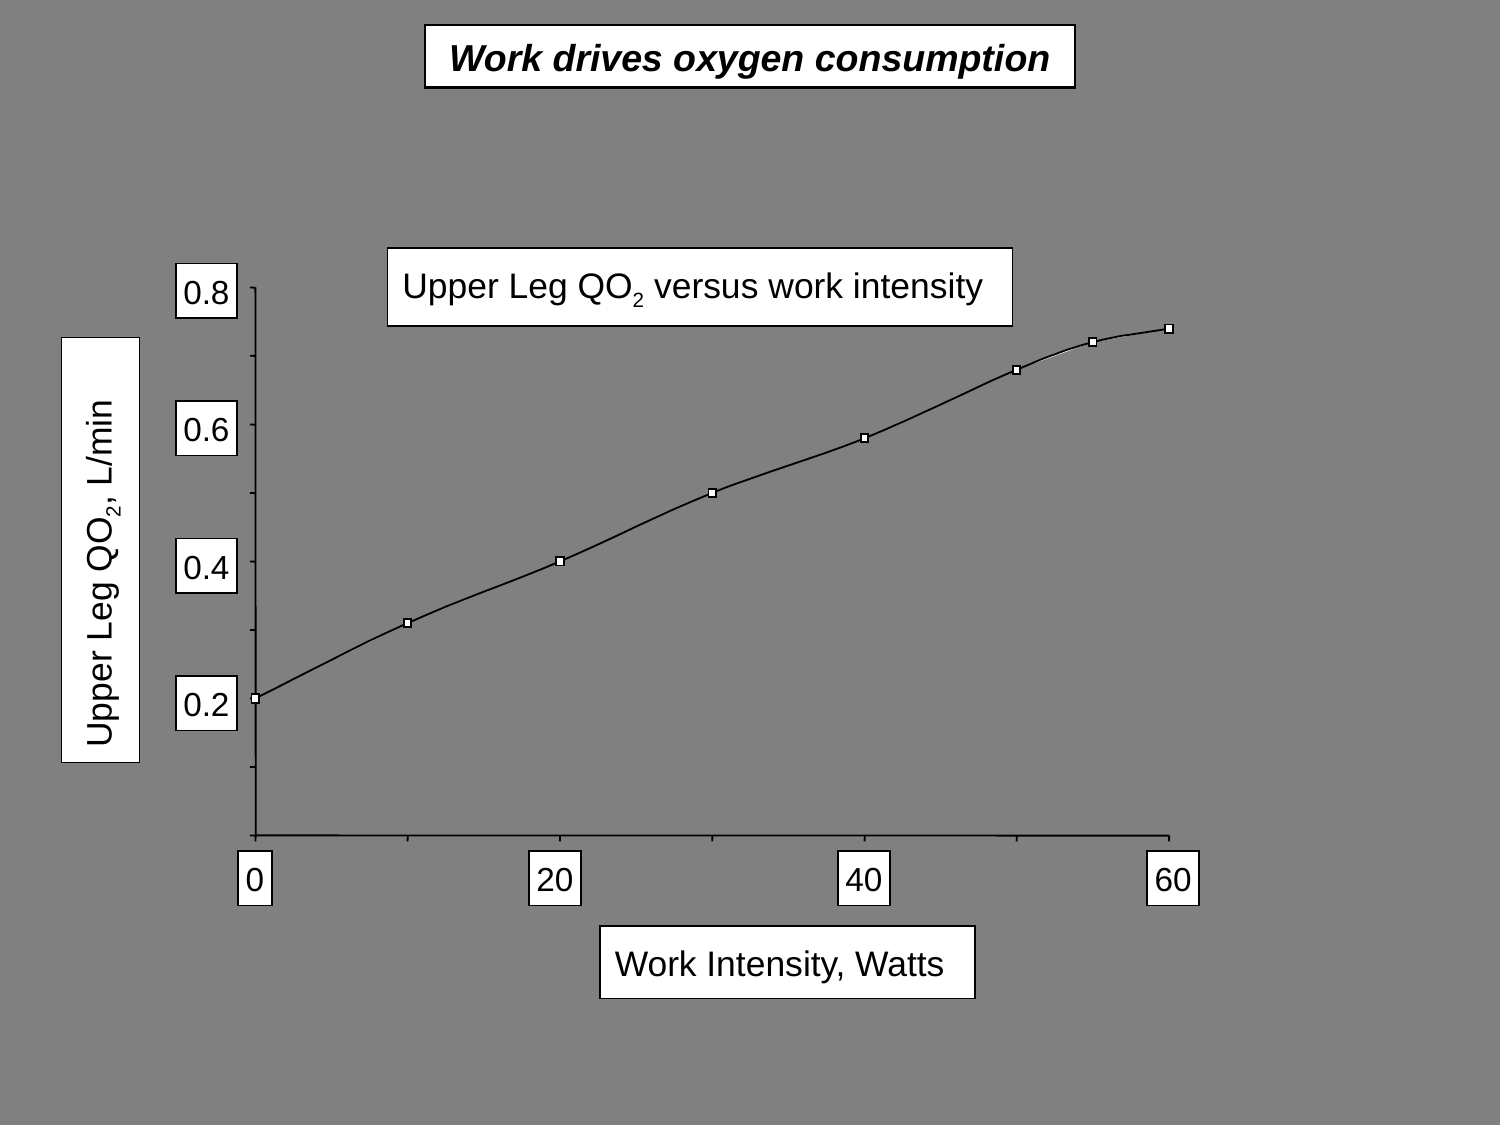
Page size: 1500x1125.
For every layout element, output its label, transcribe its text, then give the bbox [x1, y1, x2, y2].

text_box [860, 433, 869, 443]
text_box 60 [1147, 851, 1200, 906]
text_box 0.6 [175, 401, 238, 456]
text_box [1021, 343, 1088, 369]
text_box [1165, 324, 1173, 333]
text_box Upper Leg QO2 versus work intensity [387, 247, 1013, 327]
text_box Upper Leg QO2, L/min [61, 337, 140, 763]
text_box 20 [528, 851, 581, 906]
text_box 40 [837, 851, 891, 906]
title Work drives oxygen consumption [424, 24, 1076, 89]
text_box [1012, 365, 1021, 374]
text_box Work Intensity, Watts [599, 925, 975, 999]
text_box [708, 488, 717, 498]
text_box 0.8 [175, 263, 238, 319]
text_box [251, 694, 260, 703]
text_box [403, 618, 412, 628]
text_box 0 [238, 851, 272, 906]
text_box [1088, 338, 1097, 347]
text_box [556, 557, 564, 566]
text_box 0.2 [175, 676, 238, 731]
text_box 0.4 [175, 538, 238, 594]
